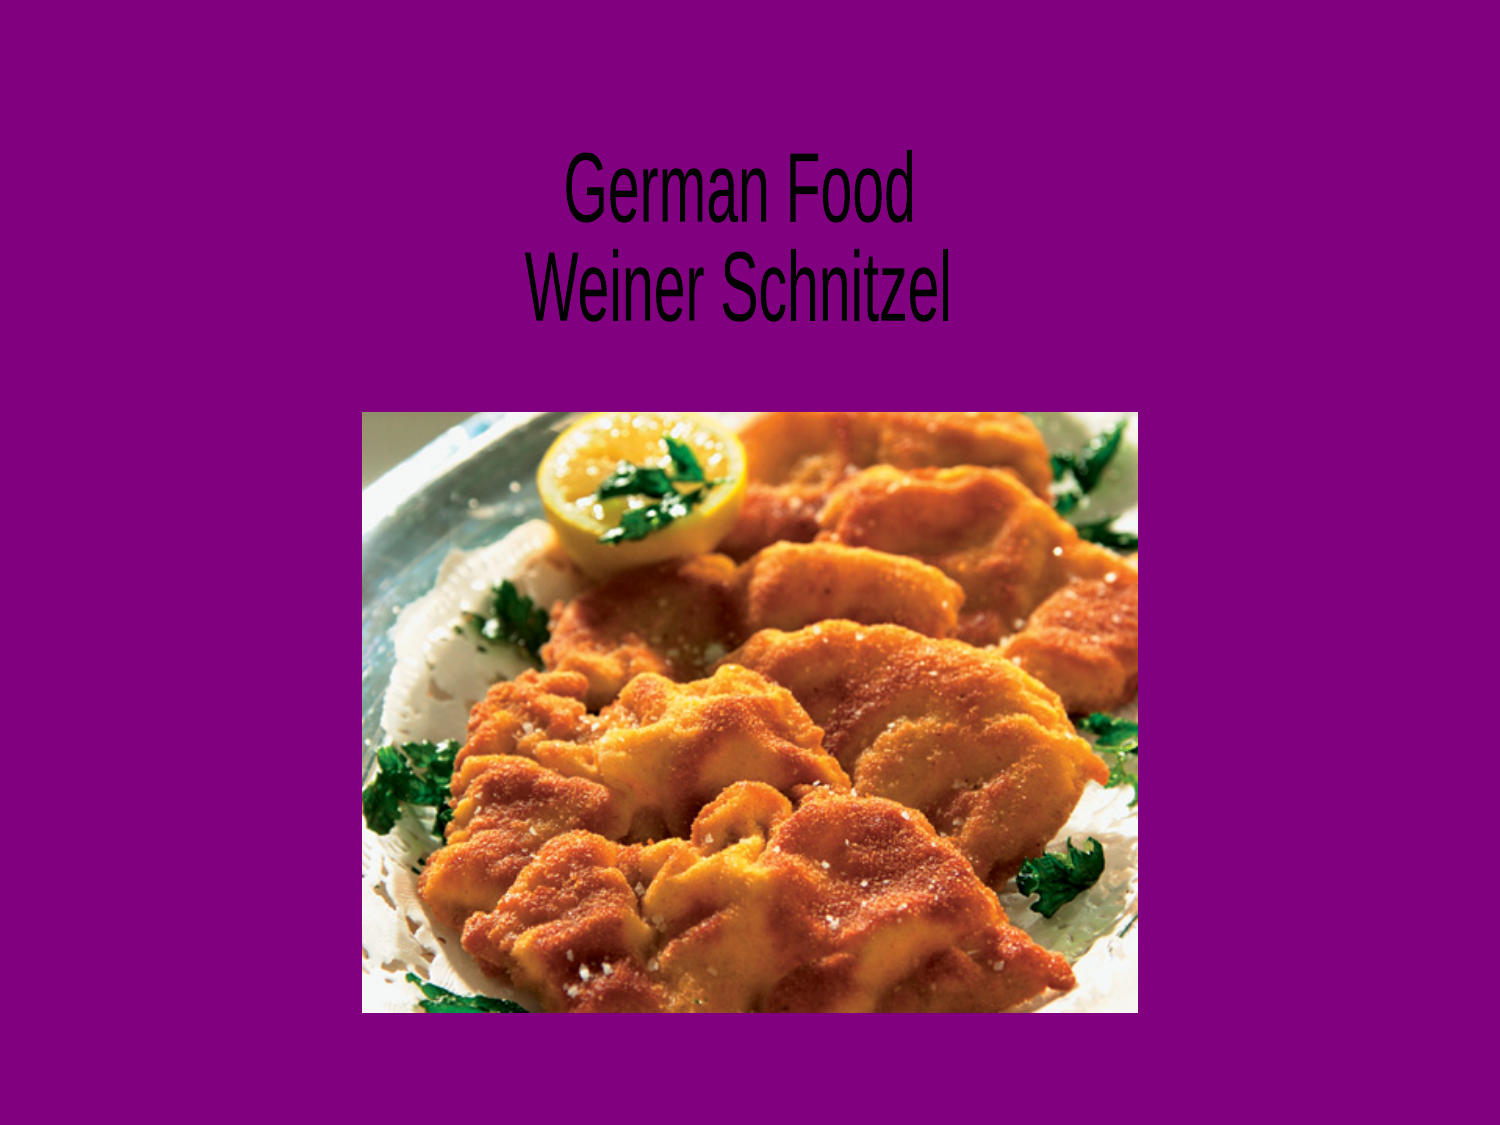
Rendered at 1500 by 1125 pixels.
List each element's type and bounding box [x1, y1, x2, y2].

picture [362, 412, 1138, 1013]
